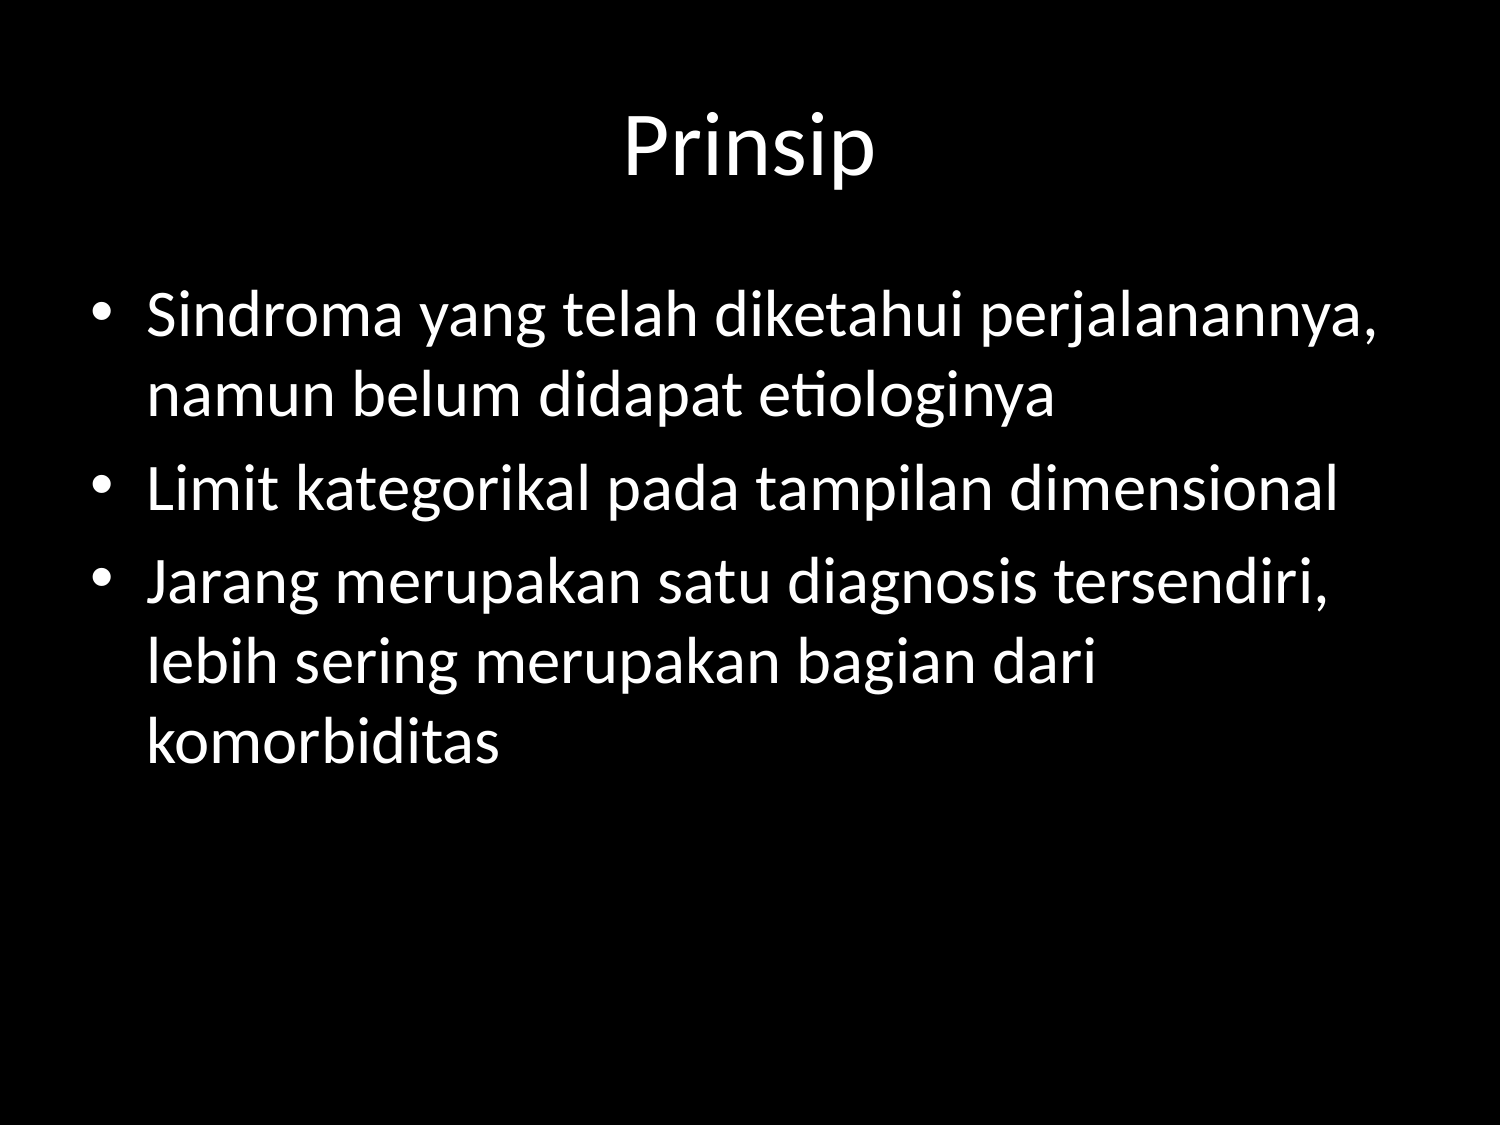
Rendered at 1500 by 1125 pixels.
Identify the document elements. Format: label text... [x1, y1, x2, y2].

list Sindroma yang telah diketahui perjalanannya, namun belum didapat etiologinya Limit kategorikal pada tampilan dimensional Jarang merupakan satu diagnosis tersendiri, lebih sering merupakan bagian dari komorbiditas [75, 262, 1425, 1005]
title Prinsip [75, 45, 1425, 233]
